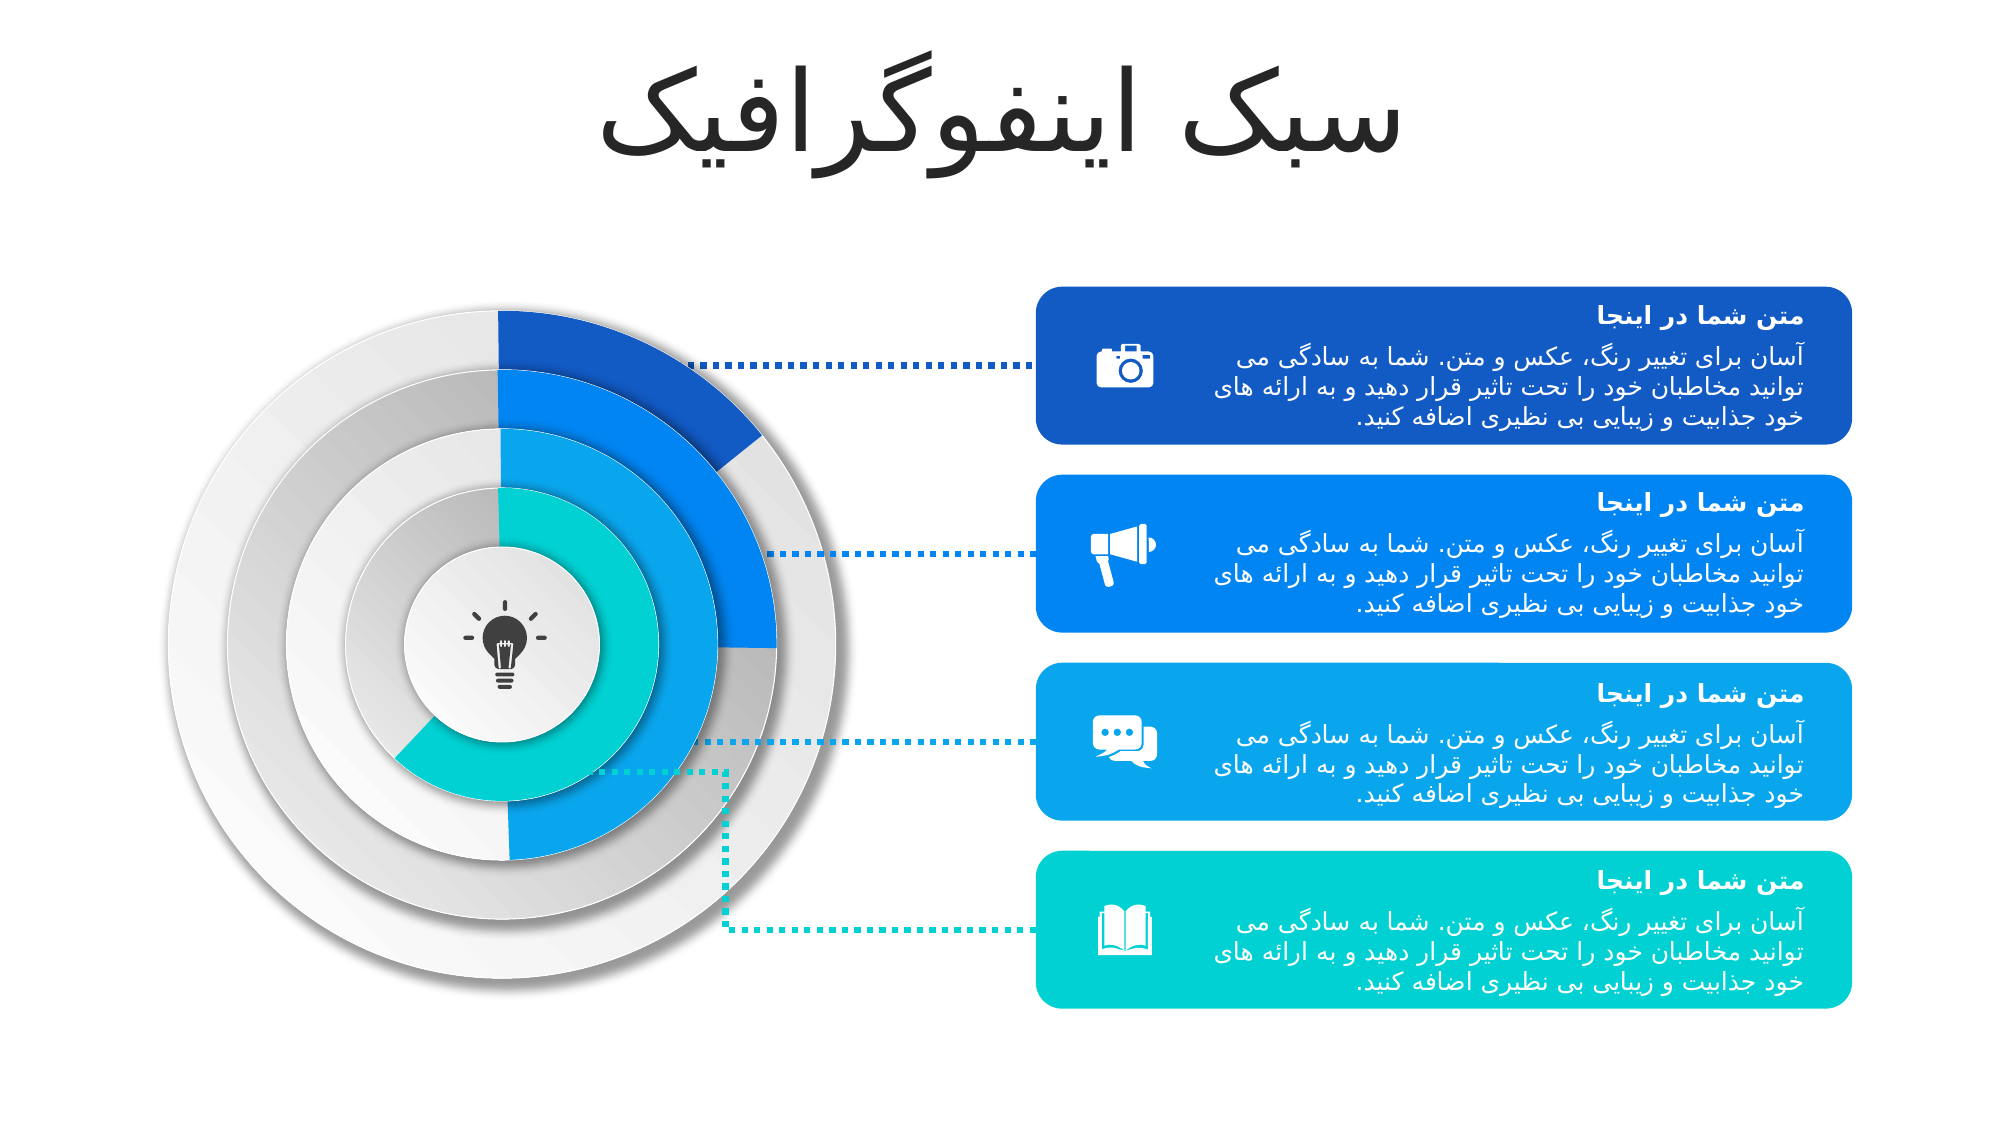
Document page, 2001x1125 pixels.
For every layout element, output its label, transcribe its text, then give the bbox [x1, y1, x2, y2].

list سبک اینفوگرافیک [53, 55, 1952, 175]
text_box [1191, 479, 1820, 627]
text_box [168, 310, 836, 979]
text_box [1034, 285, 1854, 446]
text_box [415, 771, 1036, 930]
text_box [1096, 903, 1154, 957]
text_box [345, 487, 659, 801]
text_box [1191, 669, 1820, 817]
text_box [1034, 473, 1854, 634]
text_box [1091, 714, 1159, 770]
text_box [227, 369, 777, 920]
text_box [1034, 849, 1854, 1010]
text_box [1034, 661, 1854, 822]
text_box [1095, 342, 1155, 389]
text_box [1191, 856, 1820, 1004]
text_box [1089, 522, 1158, 588]
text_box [1191, 292, 1820, 440]
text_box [286, 428, 718, 860]
